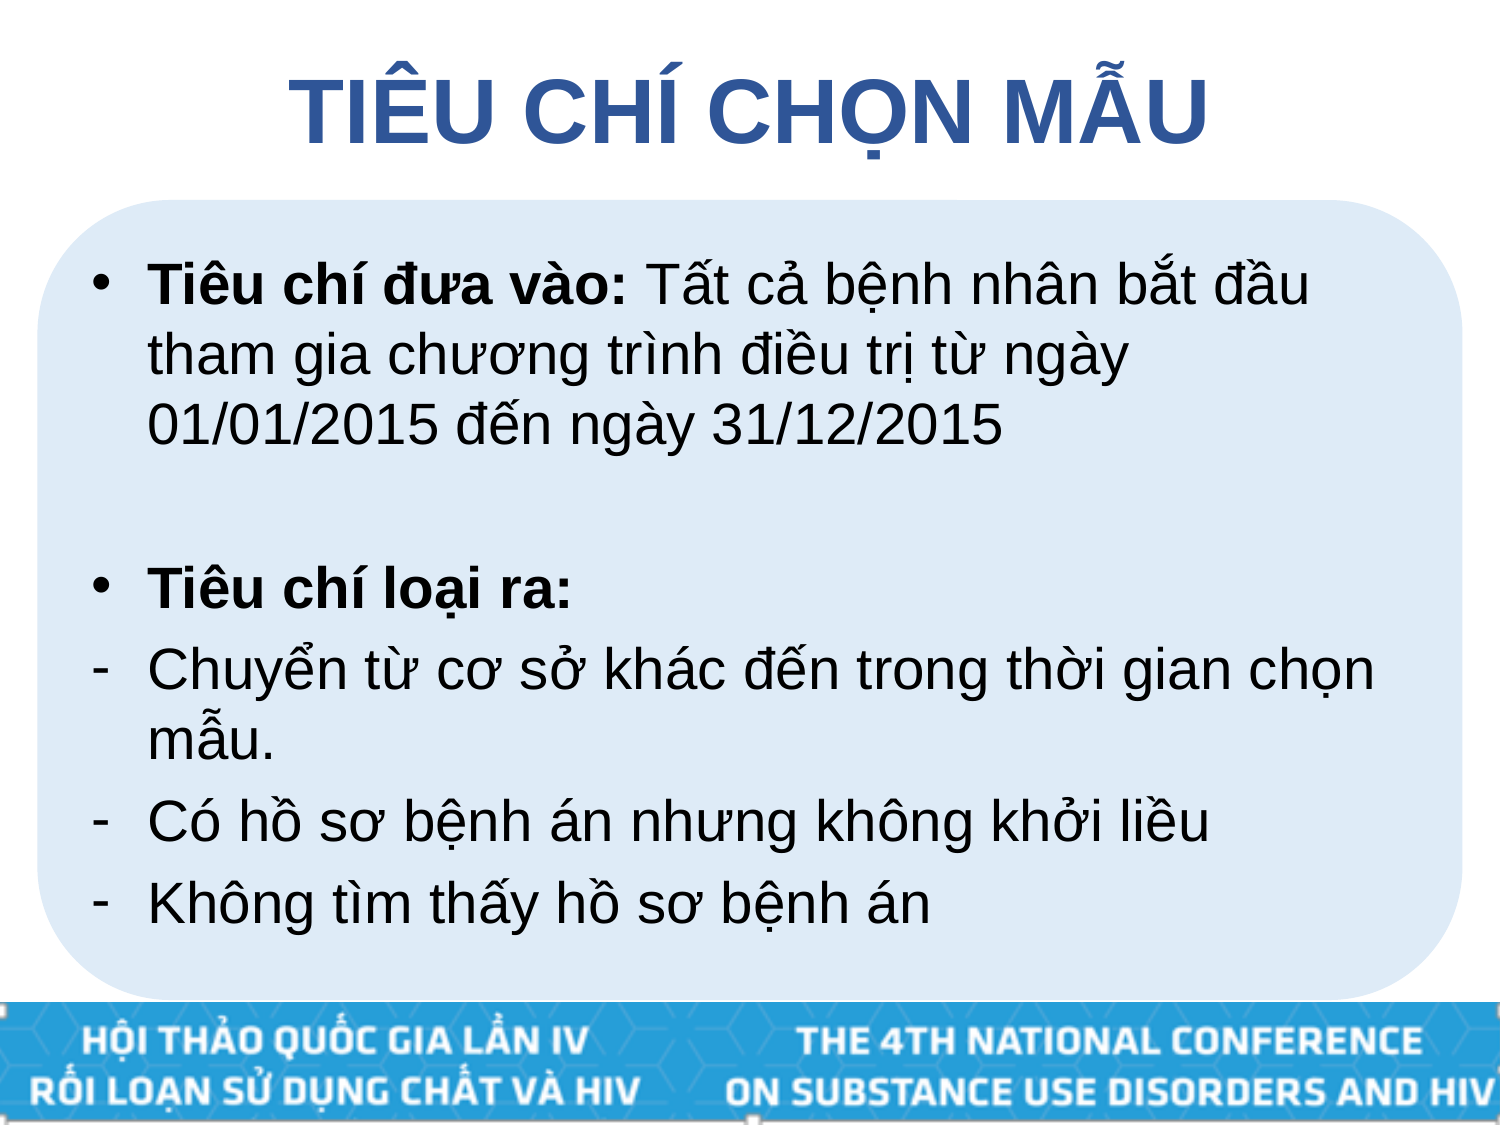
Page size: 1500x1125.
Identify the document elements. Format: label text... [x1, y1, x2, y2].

text_box Tiêu chí đưa vào: Tất cả bệnh nhân bắt đầu tham gia chương trình điều trị từ ngày 01/01/2015 đến ngày 31/12/2015 Tiêu chí loại ra: Chuyển từ cơ sở khác đến trong thời gian chọn mẫu. Có hồ sơ bệnh án nhưng không khởi liều Không tìm thấy hồ sơ bệnh án [37, 199, 1463, 1001]
picture [0, 1002, 1500, 1125]
text_box TIÊU CHÍ CHỌN MẪU [74, 45, 1425, 200]
